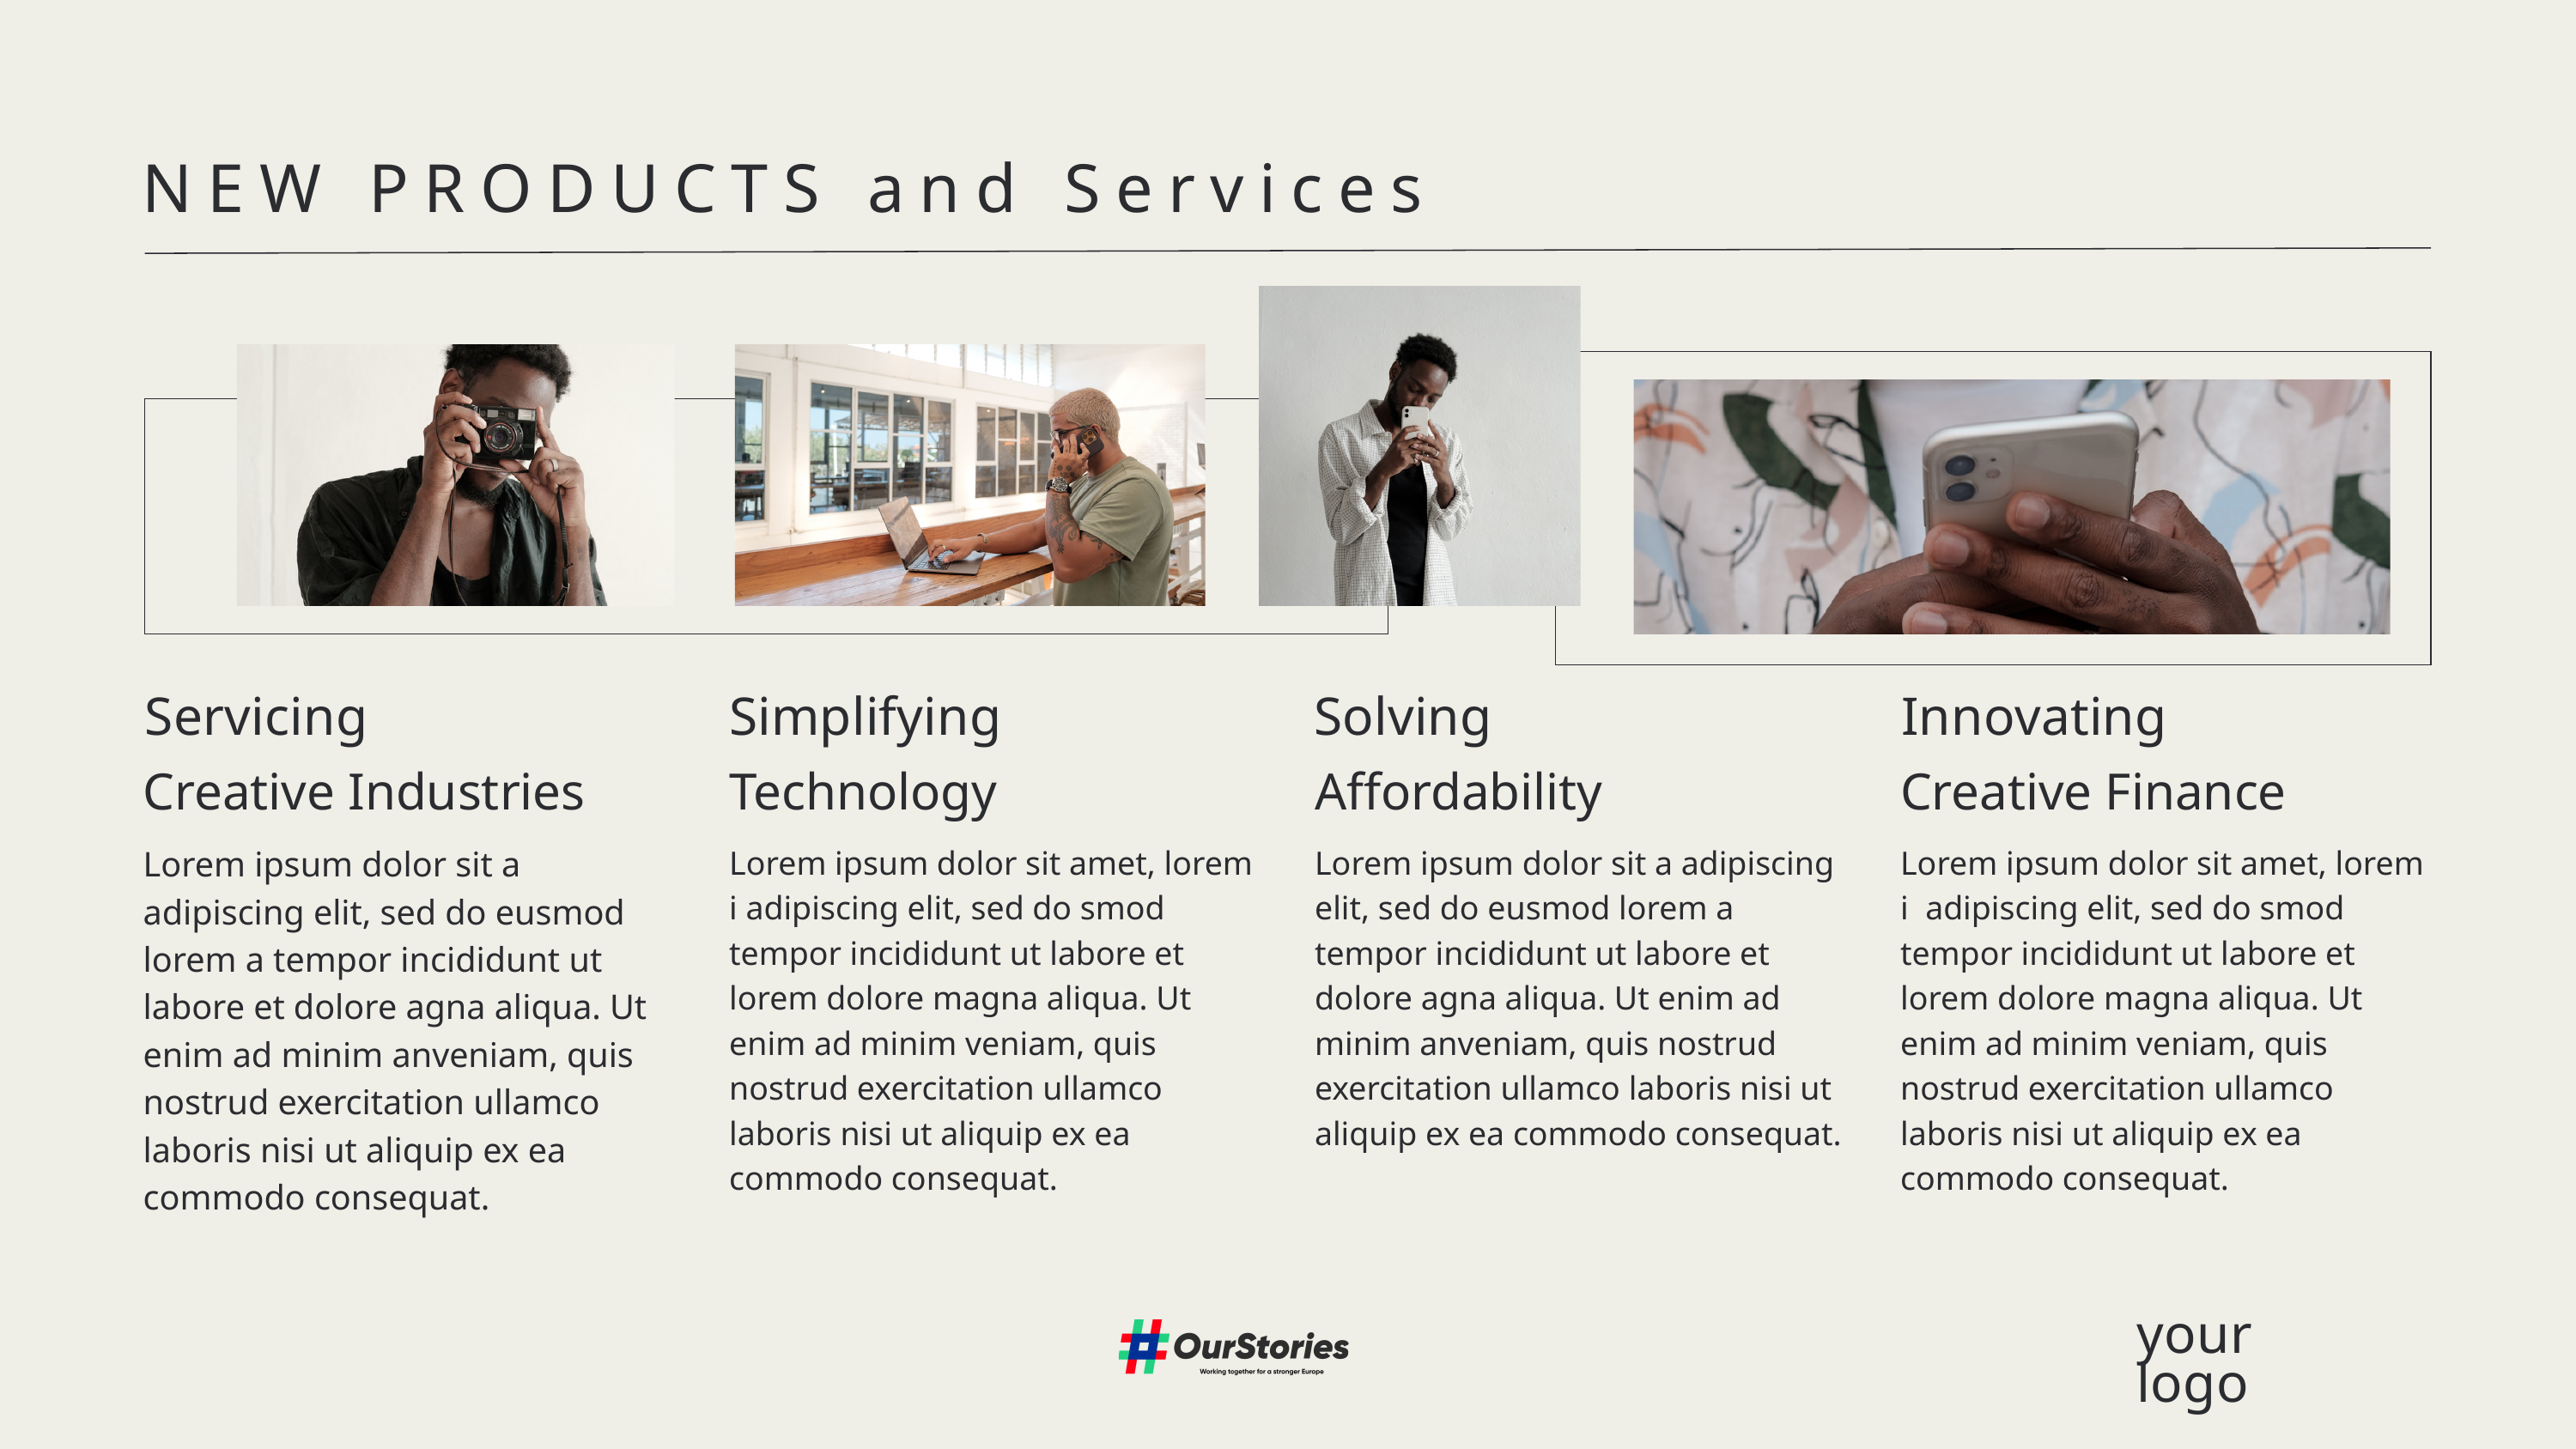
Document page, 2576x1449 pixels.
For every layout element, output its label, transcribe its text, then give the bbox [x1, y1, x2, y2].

text_box Servicing [144, 698, 675, 746]
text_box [1555, 351, 2432, 665]
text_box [734, 344, 1206, 606]
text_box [144, 398, 1388, 634]
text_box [1258, 285, 1581, 606]
text_box Creative Finance [1900, 749, 2432, 821]
text_box Lorem ipsum dolor sit a adipiscing elit, sed do eusmod lorem a tempor incididunt ut labore et dolore agna aliqua. Ut enim ad minim anveniam, quis nostrud exercitation ullamco laboris nisi ut aliquip ex ea commodo consequat. [1315, 836, 1846, 1152]
text_box Lorem ipsum dolor sit a adipiscing elit, sed do eusmod lorem a tempor incididunt ut labore et dolore agna aliqua. Ut enim ad minim anveniam, quis nostrud exercitation ullamco laboris nisi ut aliquip ex ea commodo consequat. [143, 836, 675, 1217]
text_box Affordability [1315, 749, 1846, 821]
text_box [1118, 1319, 1349, 1375]
text_box Creative Industries [143, 749, 675, 821]
text_box your logo [2136, 1315, 2374, 1413]
text_box Lorem ipsum dolor sit amet, lorem i adipiscing elit, sed do smod tempor incididunt ut labore et lorem dolore magna aliqua. Ut enim ad minim veniam, quis nostrud exercitation ullamco laboris nisi ut aliquip ex ea commodo consequat. [1900, 836, 2432, 1197]
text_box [1633, 379, 2391, 634]
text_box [236, 344, 675, 606]
text_box Technology [729, 749, 1261, 821]
text_box Innovating [1901, 698, 2432, 746]
text_box Solving [1314, 698, 1844, 746]
text_box Lorem ipsum dolor sit amet, lorem i adipiscing elit, sed do smod tempor incididunt ut labore et lorem dolore magna aliqua. Ut enim ad minim veniam, quis nostrud exercitation ullamco laboris nisi ut aliquip ex ea commodo consequat. [729, 836, 1261, 1197]
text_box NEW PRODUCTS and Services [142, 132, 2428, 226]
text_box Simplifying [729, 698, 1260, 746]
